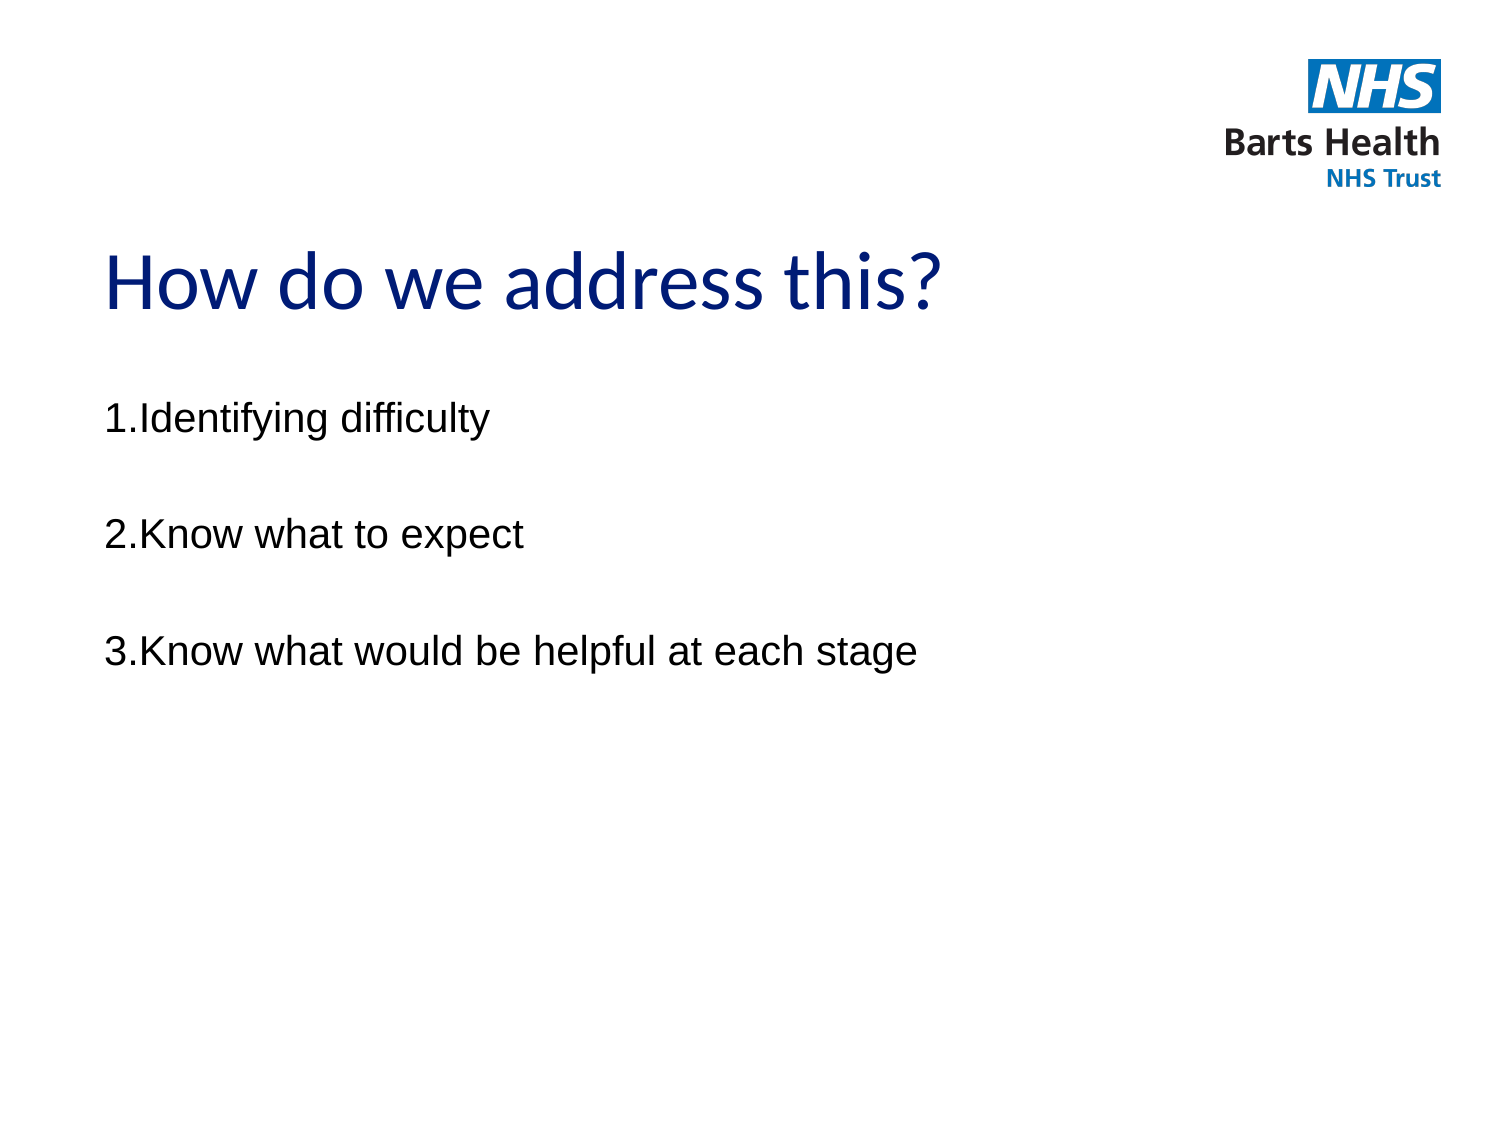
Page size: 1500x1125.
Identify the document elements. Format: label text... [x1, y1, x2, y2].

title How do we address this? [104, 226, 1396, 328]
list Identifying difficulty Know what to expect Know what would be helpful at each stage [104, 340, 1396, 728]
picture [1226, 59, 1441, 187]
